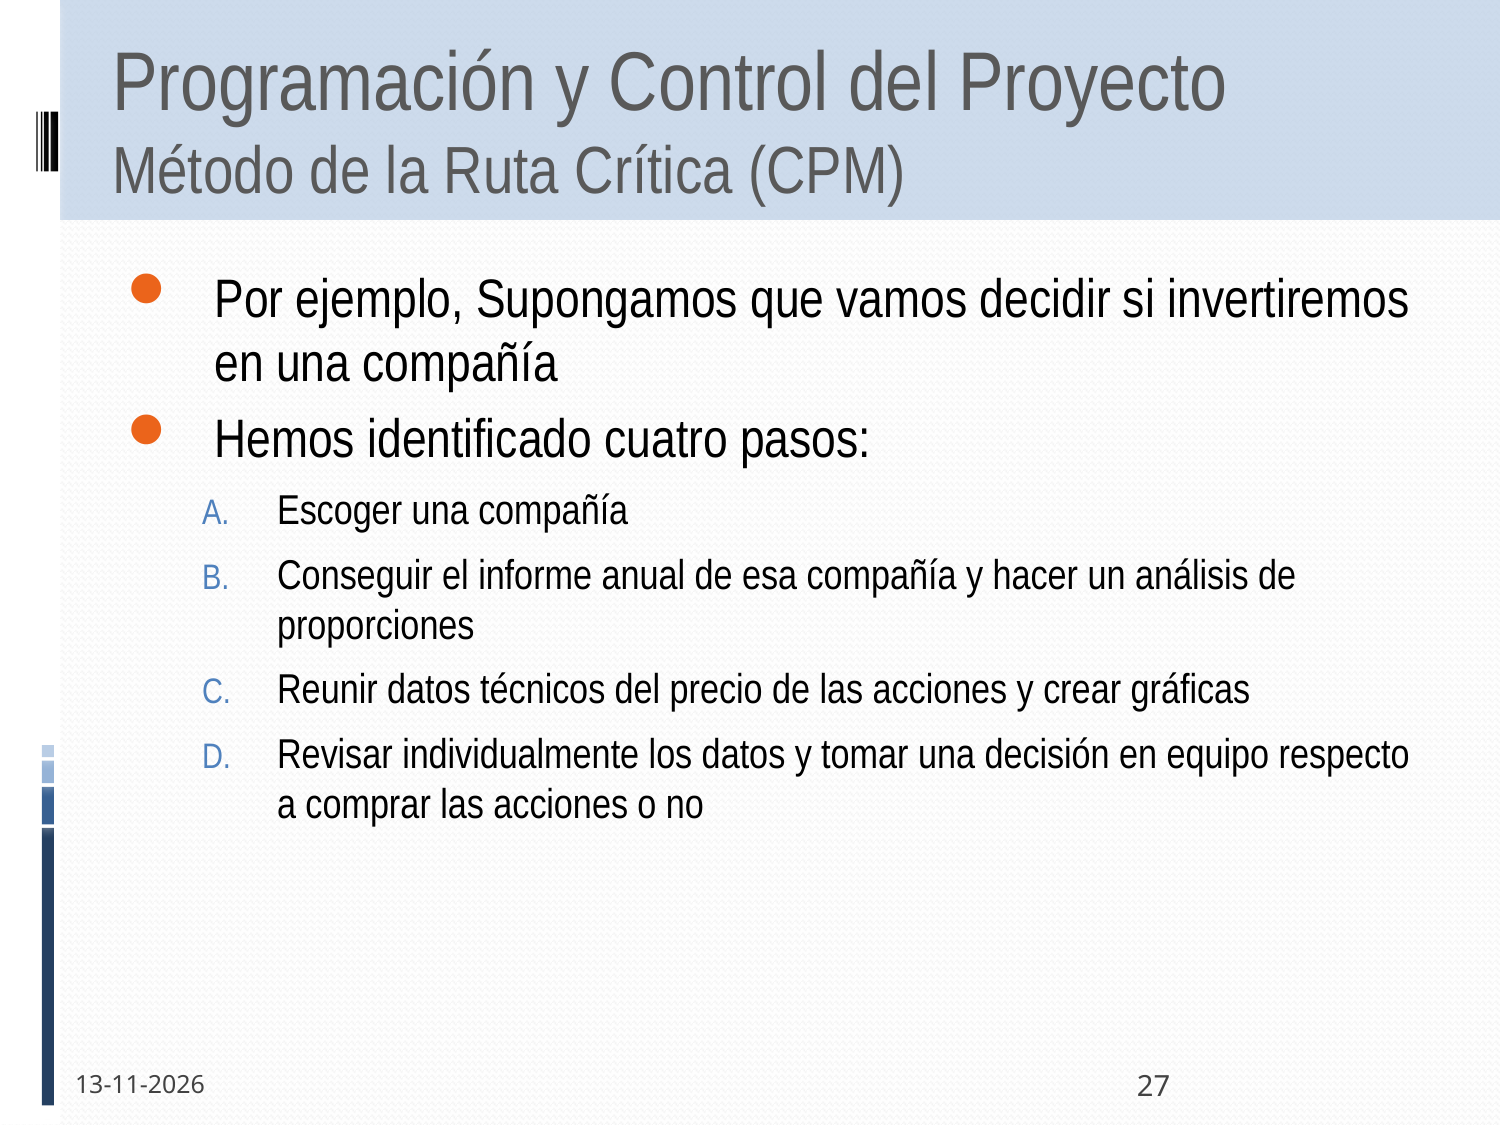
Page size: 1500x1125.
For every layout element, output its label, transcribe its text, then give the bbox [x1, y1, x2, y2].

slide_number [75, 1042, 243, 1103]
slide_number 27 [1045, 1046, 1171, 1107]
title Programación y Control del Proyecto Método de la Ruta Crítica (CPM) [111, 18, 1436, 207]
list Por ejemplo, Supongamos que vamos decidir si invertiremos en una compañía Hemos identificado cuatro pasos: Escoger una compañía Conseguir el informe anual de esa compañía y hacer un análisis de proporciones Reunir datos técnicos del precio de las acciones y crear gráficas Revisar individualmente los datos y tomar una decisión en equipo respecto a comprar las acciones o no [111, 255, 1436, 1038]
